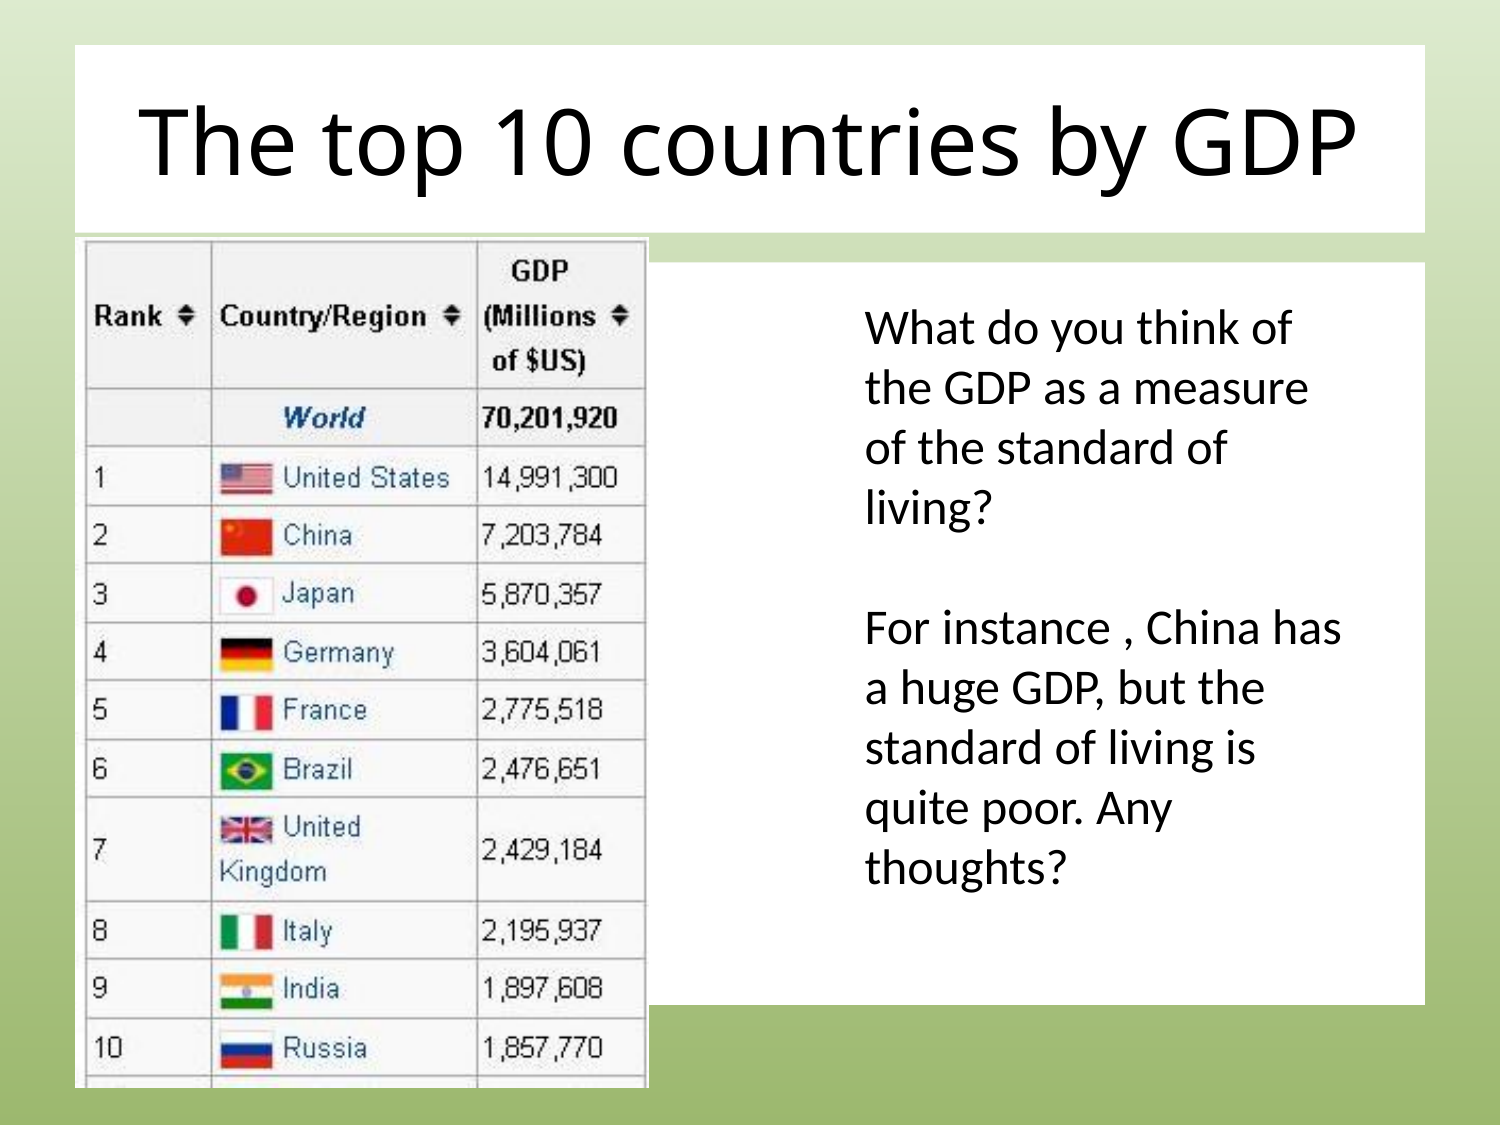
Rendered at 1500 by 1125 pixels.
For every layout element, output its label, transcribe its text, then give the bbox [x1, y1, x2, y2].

title The top 10 countries by GDP [75, 45, 1425, 233]
picture [74, 237, 649, 1088]
list United States China Japan Germany France Brazil United Kingdom Italy India Russia [654, 262, 1425, 1005]
text_box What do you think of the GDP as a measure of the standard of living? For instance , China has a huge GDP, but the standard of living is quite poor. Any thoughts? [849, 287, 1375, 903]
